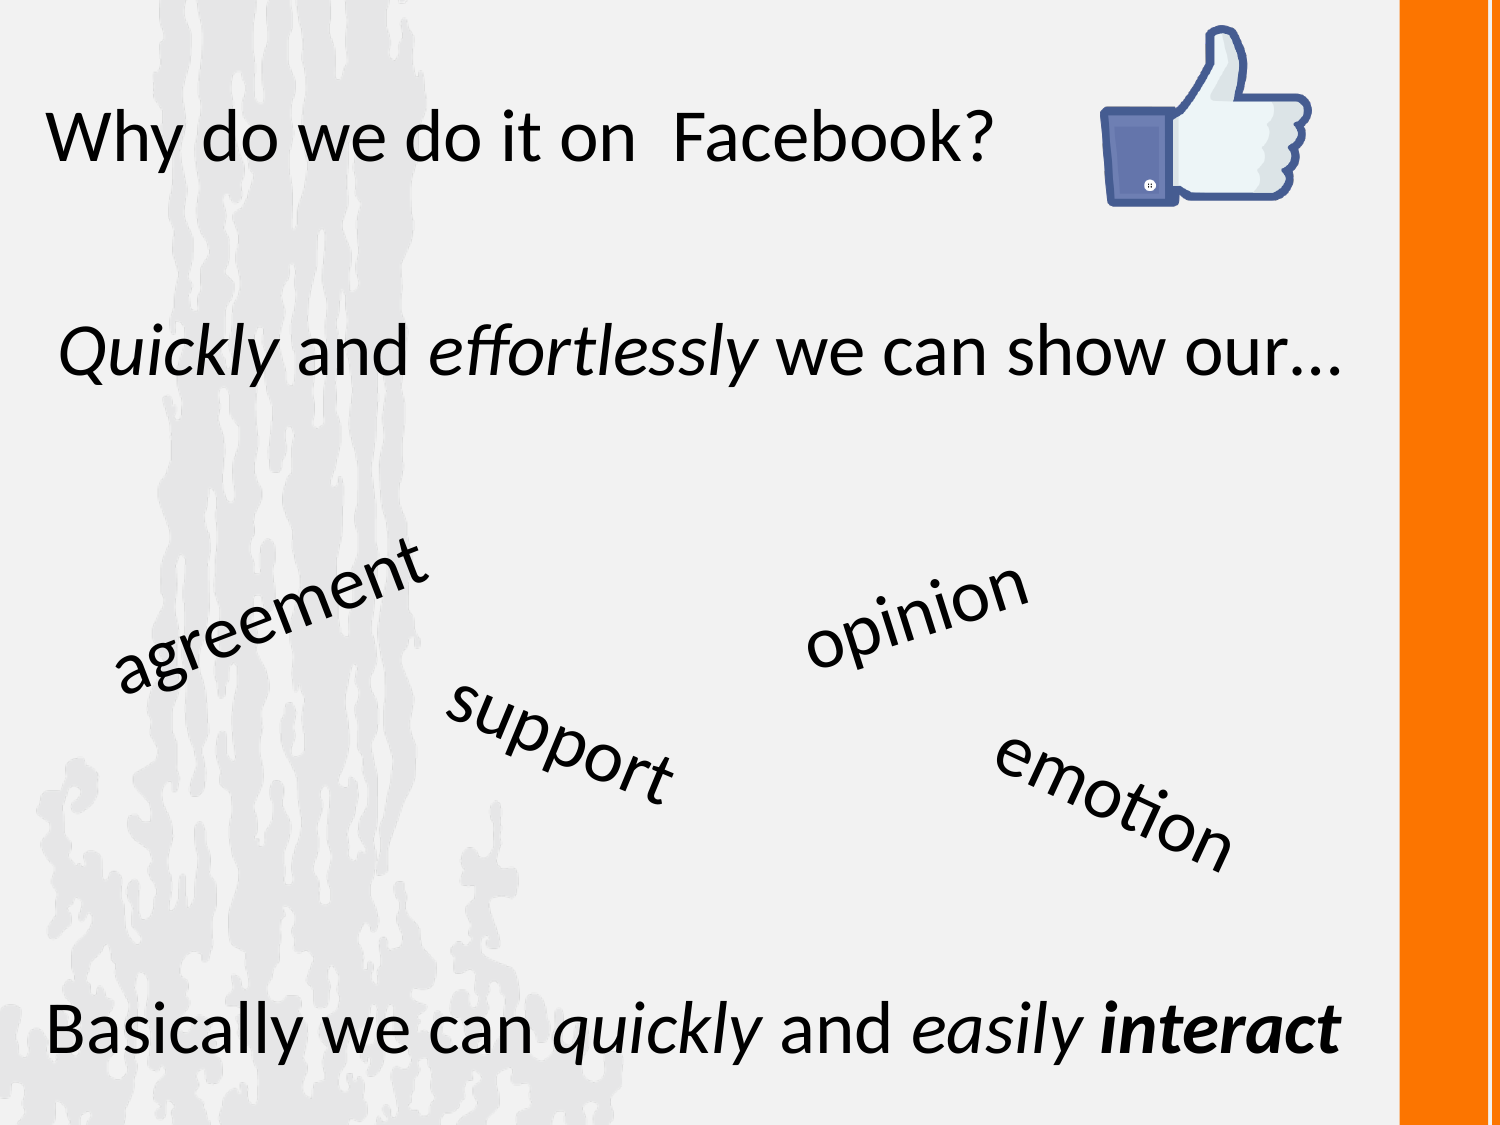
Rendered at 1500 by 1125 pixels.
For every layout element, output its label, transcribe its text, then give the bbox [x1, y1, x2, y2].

text_box emotion [967, 685, 1272, 902]
picture [1099, 25, 1313, 209]
text_box Quickly and effortlessly we can show our… [43, 293, 1375, 398]
text_box Why do we do it on Facebook? [30, 78, 1094, 184]
picture [0, 0, 624, 1125]
text_box agreement [78, 495, 454, 724]
text_box Basically we can quickly and easily interact [30, 971, 1391, 1076]
text_box opinion [773, 518, 1055, 698]
text_box support [420, 633, 708, 834]
